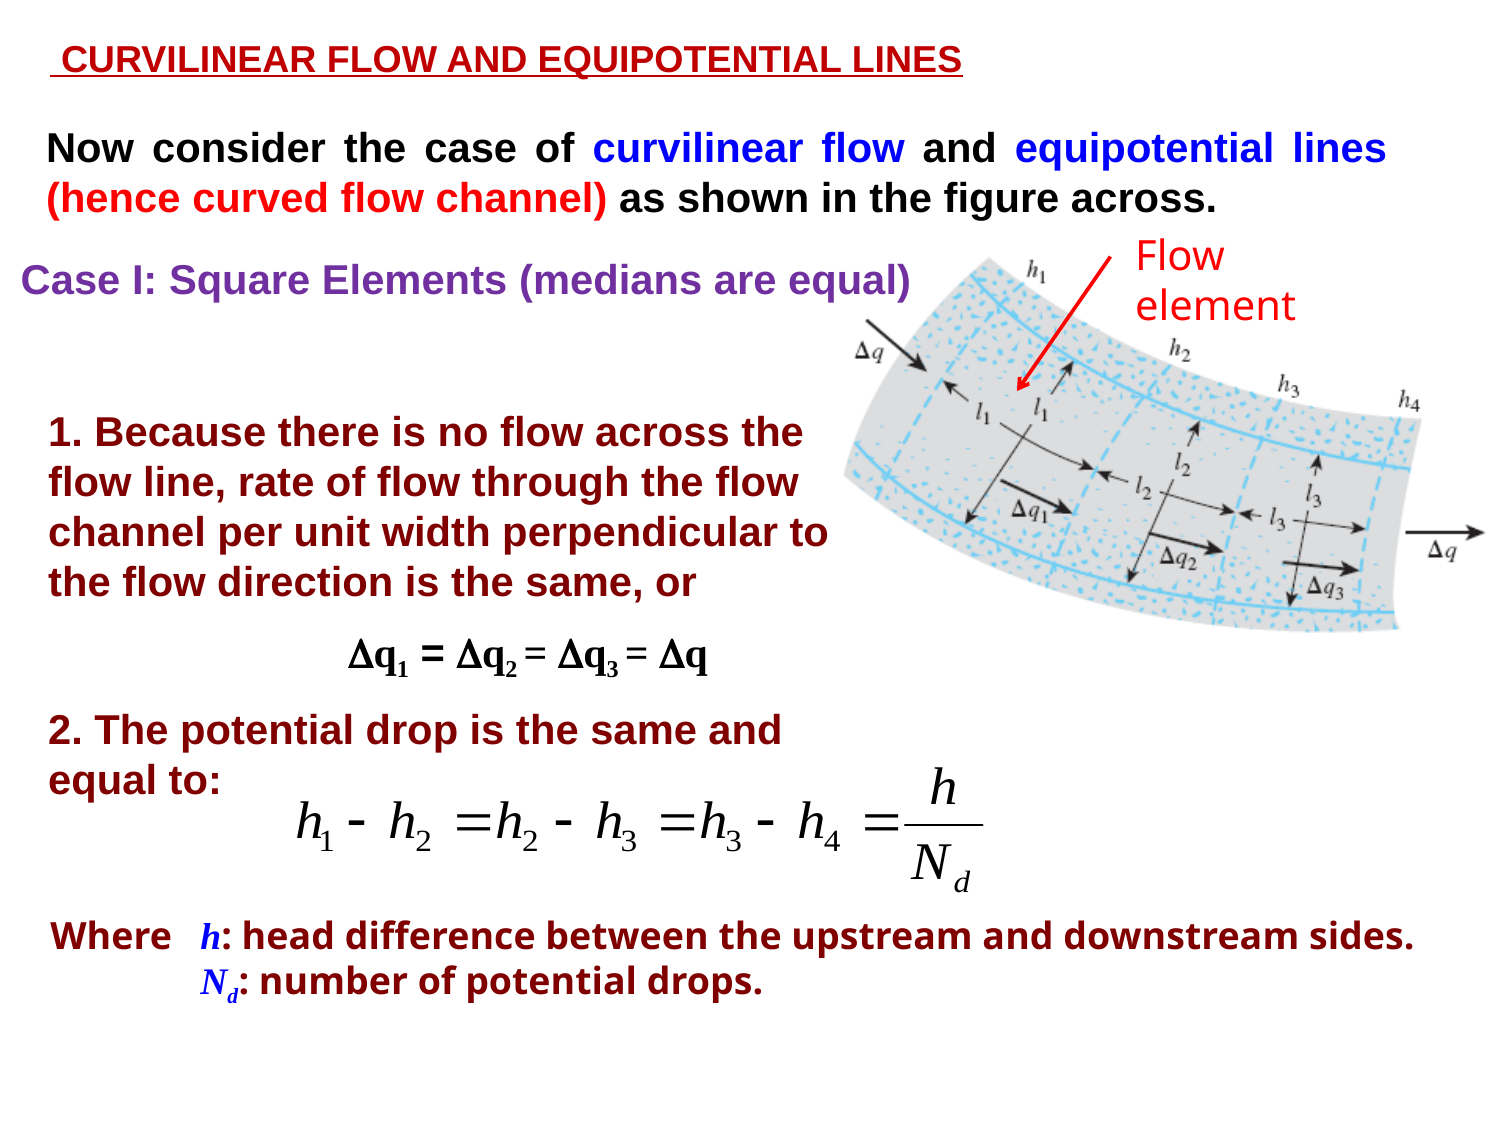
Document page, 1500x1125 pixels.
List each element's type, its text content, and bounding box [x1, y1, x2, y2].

text_box Case I: Square Elements (medians are equal) [5, 245, 812, 311]
picture [817, 232, 1495, 659]
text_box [1016, 256, 1111, 392]
text_box 1. Because there is no flow across the flow line, rate of flow through the flow channel per unit width perpendicular to the flow direction is the same, or Dq1 = Dq2 = Dq3 = Dq 2. The potential drop is the same and equal to: [5, 397, 860, 811]
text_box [286, 754, 1068, 905]
text_box CURVILINEAR FLOW AND EQUIPOTENTIAL LINES [35, 27, 978, 88]
text_box Where h: head difference between the upstream and downstream sides. Nd: number of potential drops. [35, 904, 1470, 1016]
text_box Now consider the case of curvilinear flow and equipotential lines (hence curved flow channel) as shown in the figure across. [31, 113, 1403, 229]
